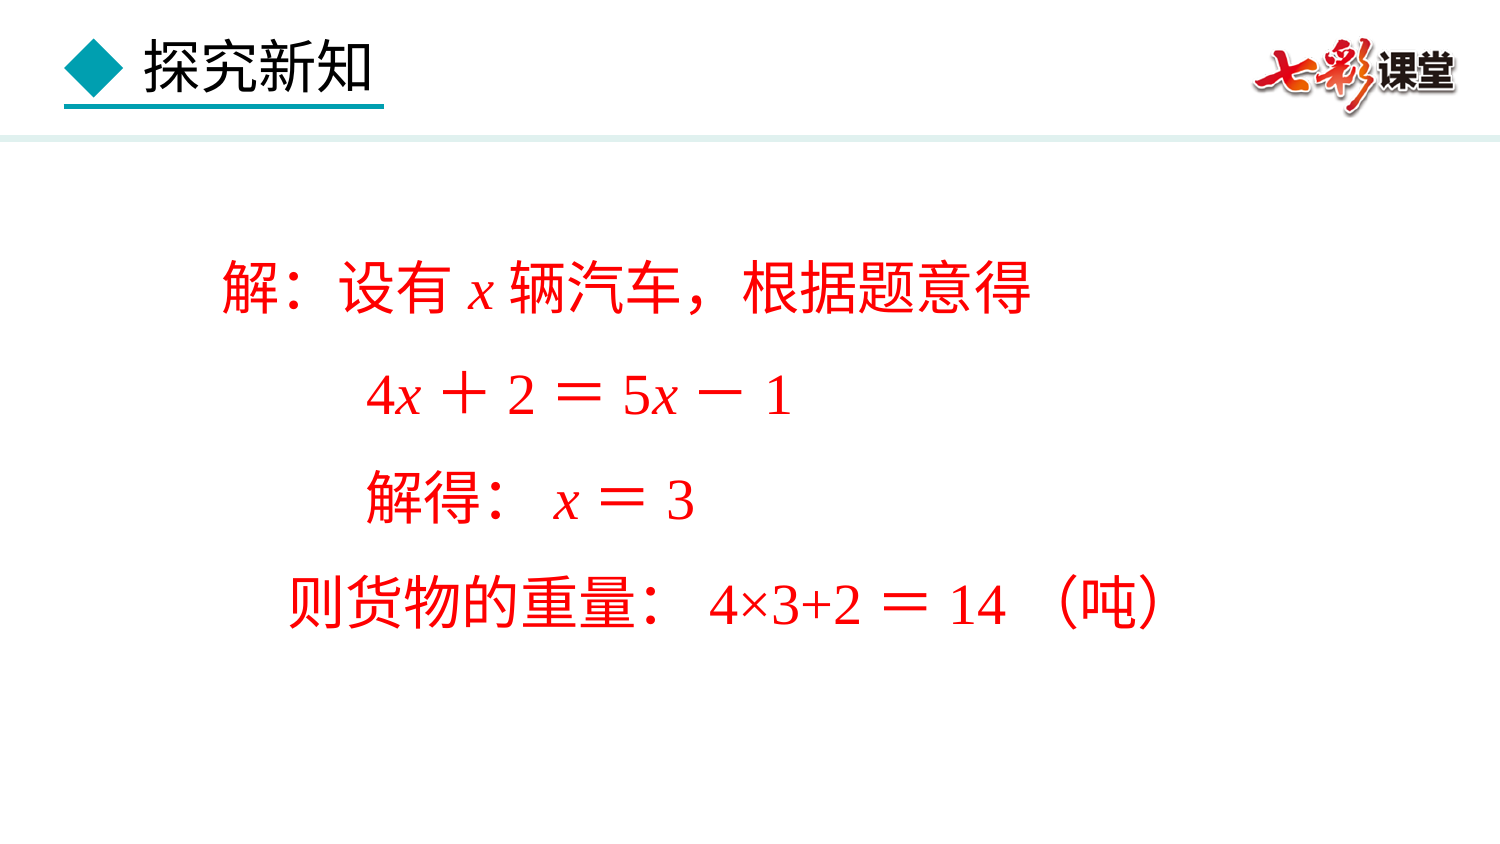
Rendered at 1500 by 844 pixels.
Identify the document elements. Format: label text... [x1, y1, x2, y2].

picture [1249, 32, 1461, 118]
text_box 解：设有x辆汽车，根据题意得 4x＋2＝5x－1 解得：x＝3 则货物的重量：4×3+2＝14（吨） [206, 208, 1456, 644]
